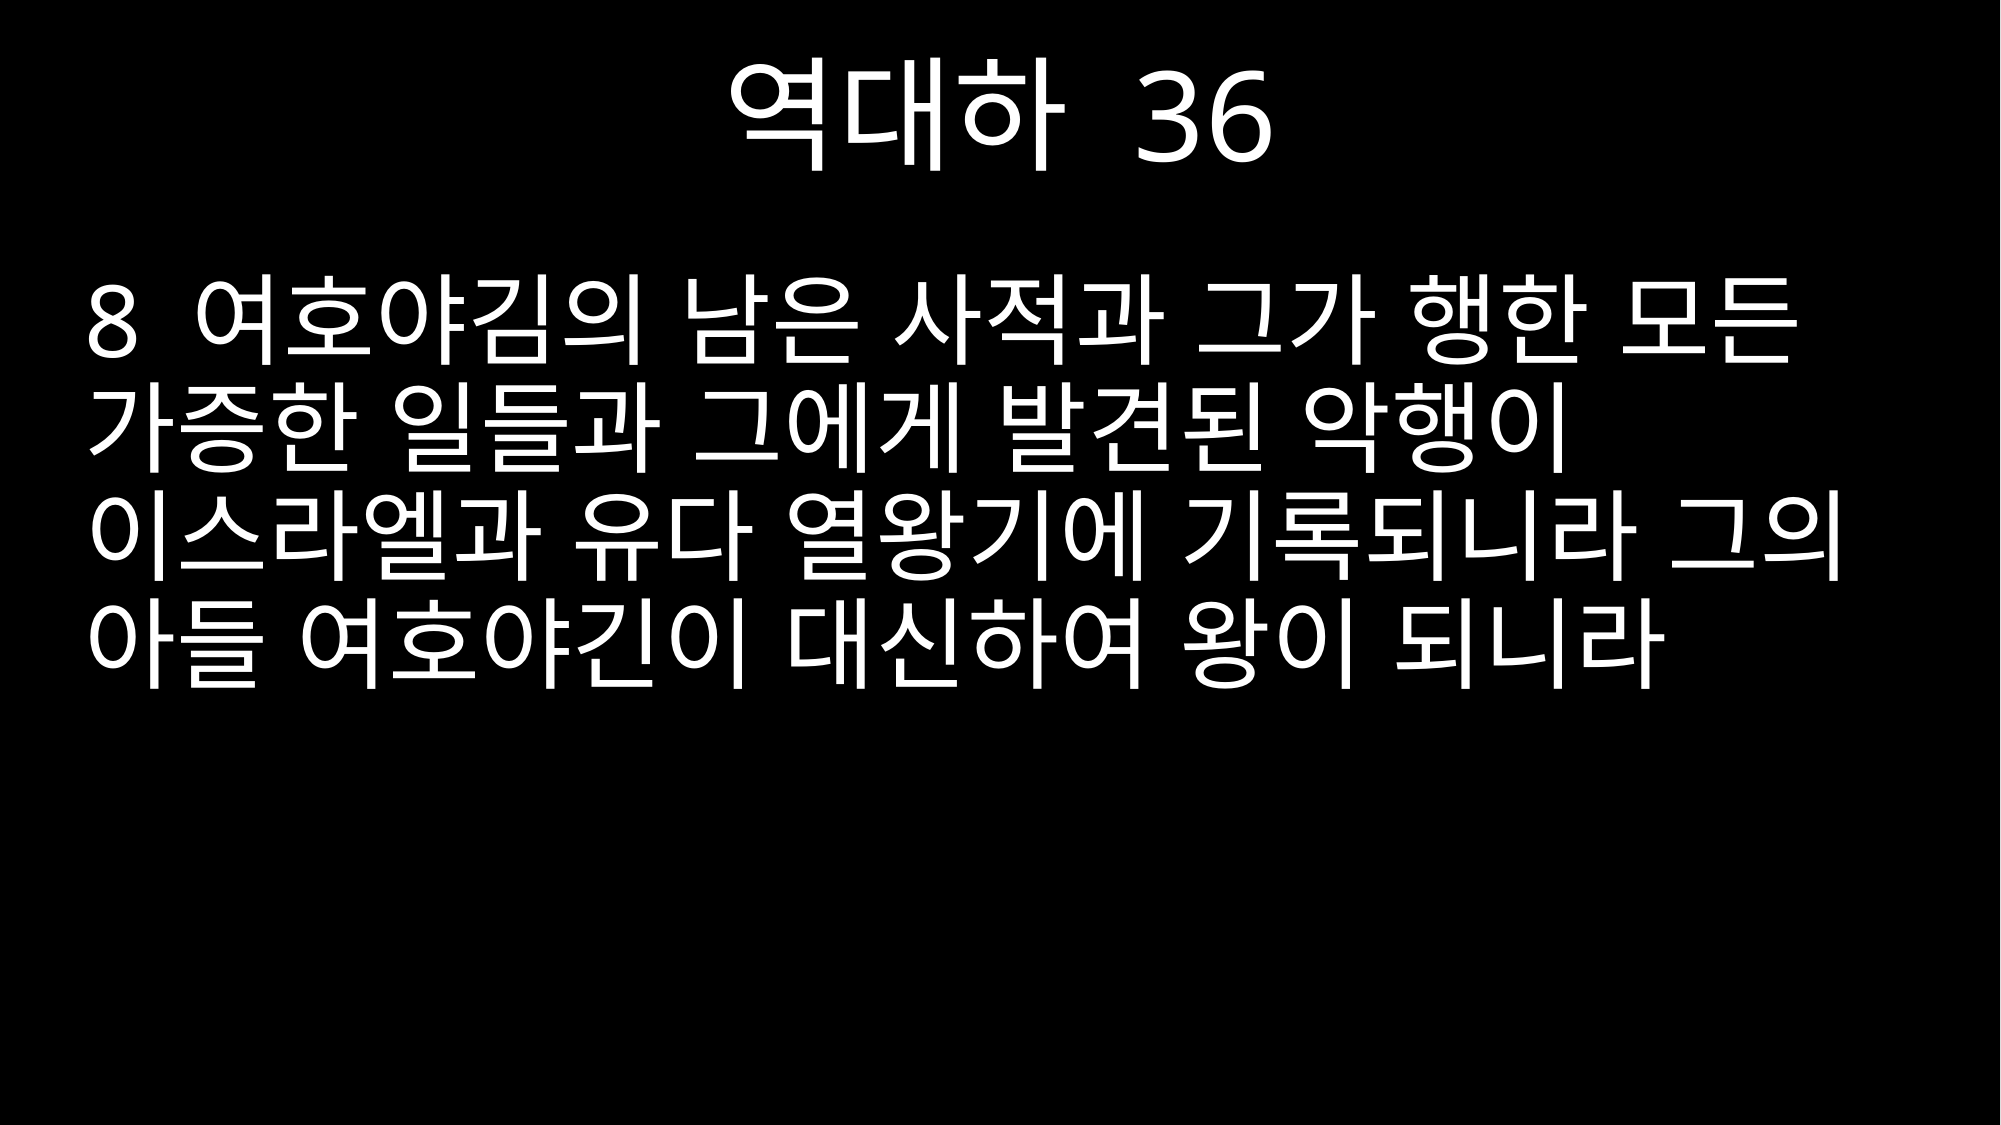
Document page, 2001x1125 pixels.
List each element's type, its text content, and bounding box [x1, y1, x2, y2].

list 8 여호야김의 남은 사적과 그가 행한 모든 가증한 일들과 그에게 발견된 악행이 이스라엘과 유다 열왕기에 기록되니라 그의 아들 여호야긴이 대신하여 왕이 되니라 [69, 263, 1953, 423]
footer 역대하 36 [0, 32, 2000, 192]
picture [0, 0, 2001, 1125]
